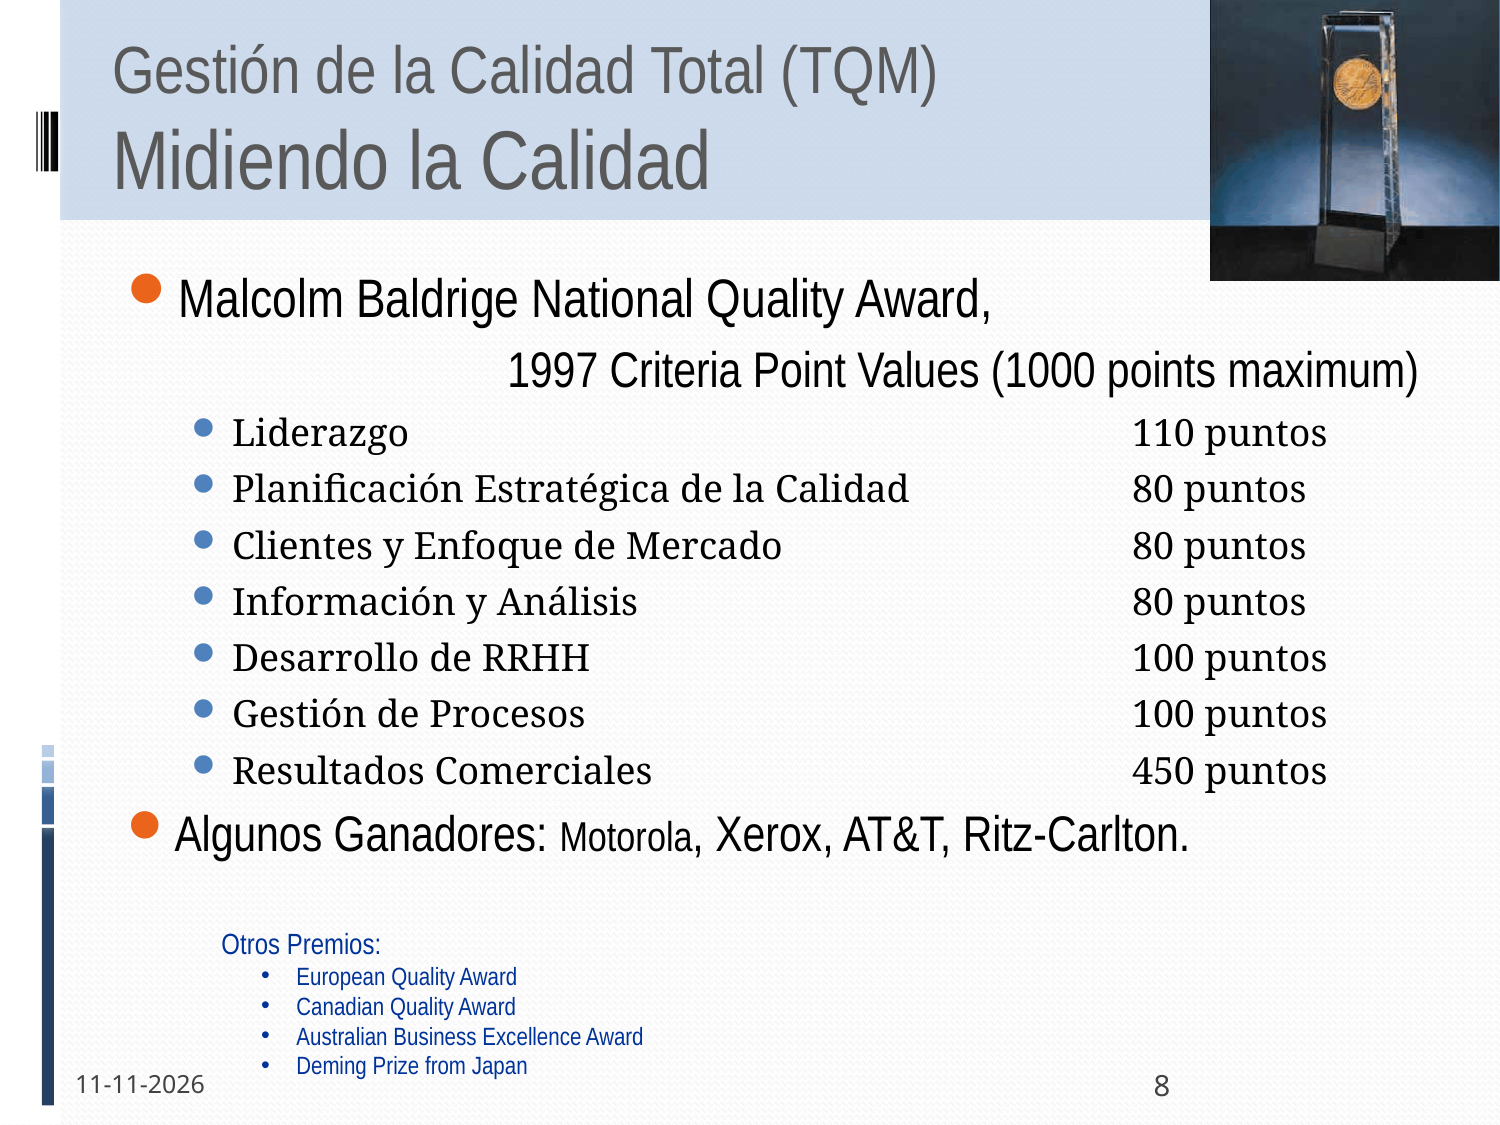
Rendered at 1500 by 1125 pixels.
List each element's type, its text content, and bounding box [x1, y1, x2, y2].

table_header [1203, 255, 1436, 293]
picture [1210, 0, 1500, 281]
slide_number 8 [1045, 1046, 1171, 1107]
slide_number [75, 1042, 206, 1103]
title Gestión de la Calidad Total (TQM) Midiendo la Calidad [111, 18, 1203, 207]
text_box Otros Premios: European Quality Award Canadian Quality Award Australian Business Excellence Award Deming Prize from Japan [206, 917, 739, 1123]
list Malcolm Baldrige National Quality Award, 1997 Criteria Point Values (1000 points maximum) Liderazgo 110 puntos Planificación Estratégica de la Calidad 80 puntos Clientes y Enfoque de Mercado 80 puntos Información y Análisis 80 puntos Desarrollo de RRHH 100 puntos Gestión de Procesos 100 puntos Resultados Comerciales 450 puntos Algunos Ganadores: Motorola, Xerox, AT&T, Ritz-Carlton. [111, 255, 1436, 1038]
